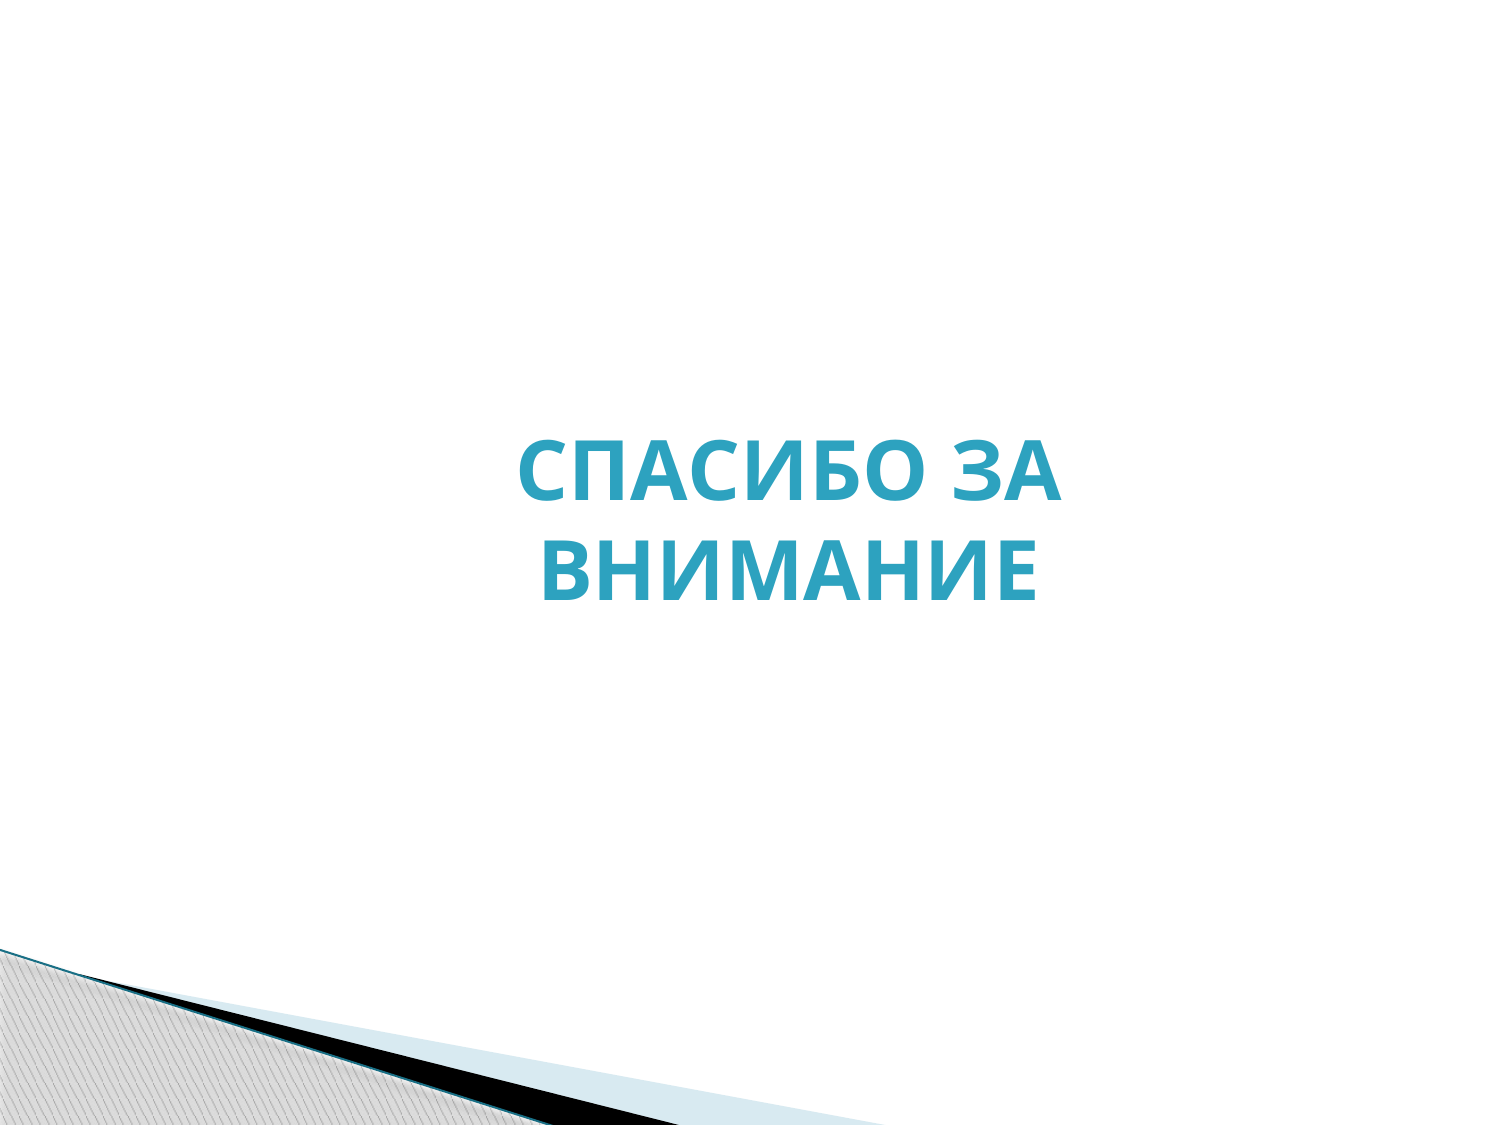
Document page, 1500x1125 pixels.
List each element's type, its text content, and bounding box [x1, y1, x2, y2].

text_box СПАСИБО ЗА ВНИМАНИЕ [251, 410, 1326, 625]
